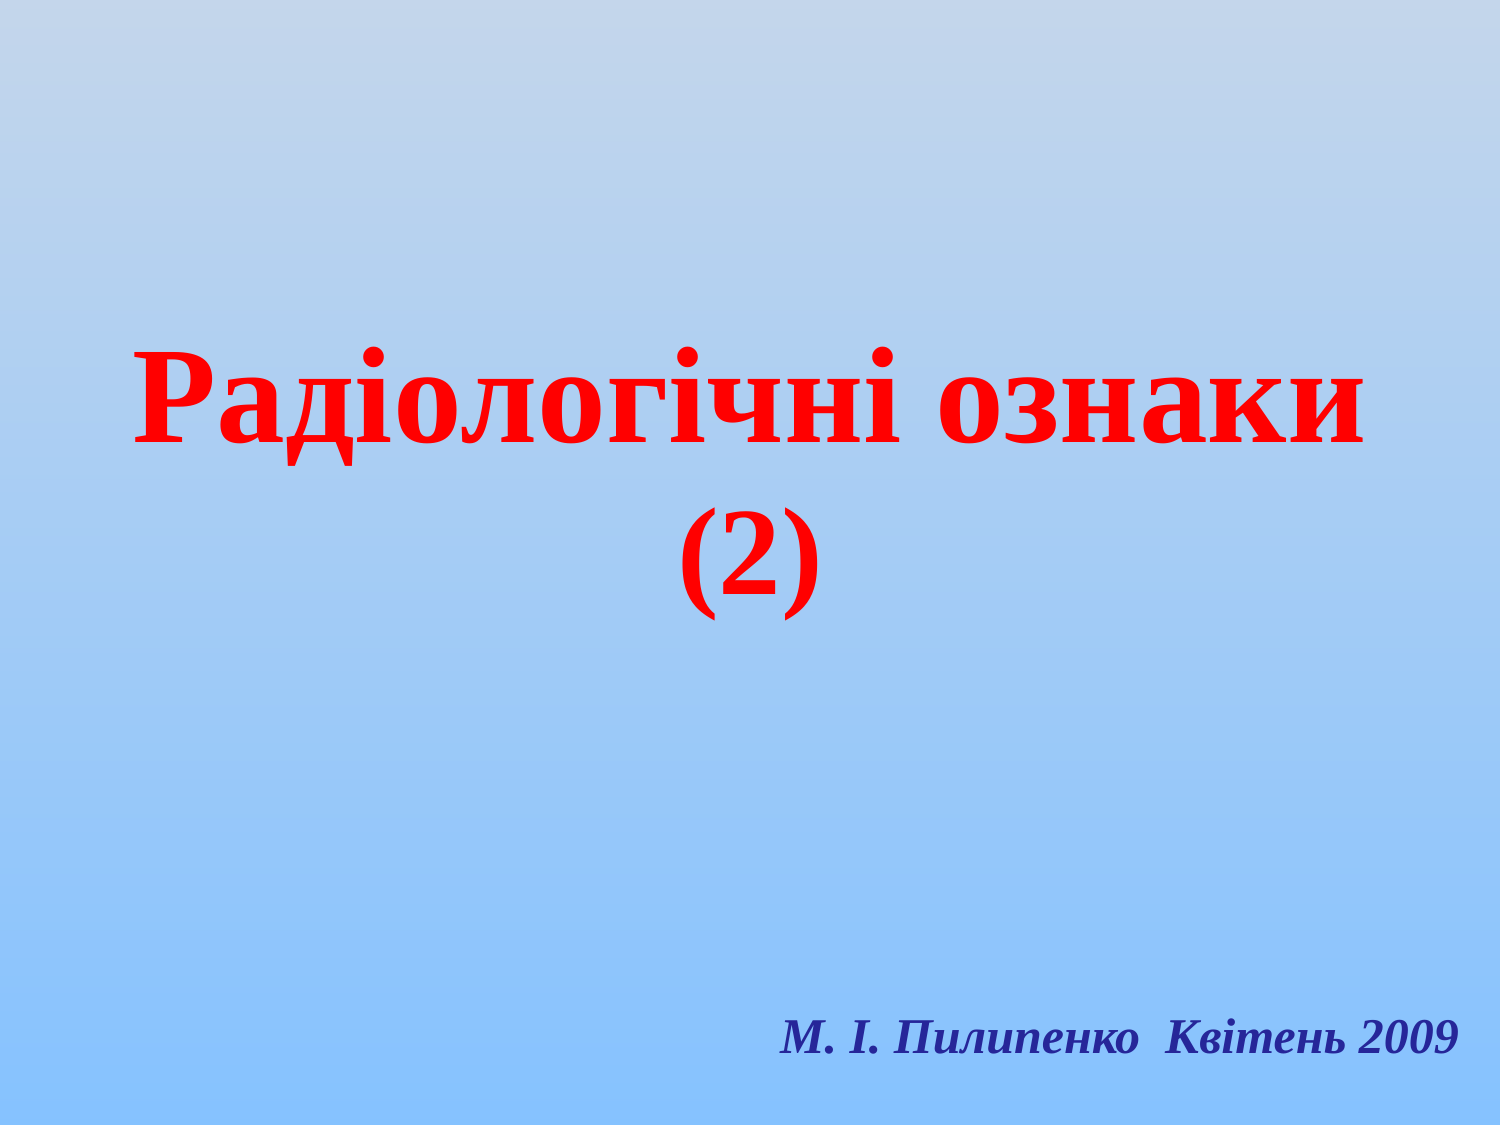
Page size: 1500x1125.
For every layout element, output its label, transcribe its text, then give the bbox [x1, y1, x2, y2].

text_box М. І. Пилипенко Квітень 2009 [765, 996, 1475, 1071]
title Радіологічні ознаки (2) [81, 237, 1419, 688]
